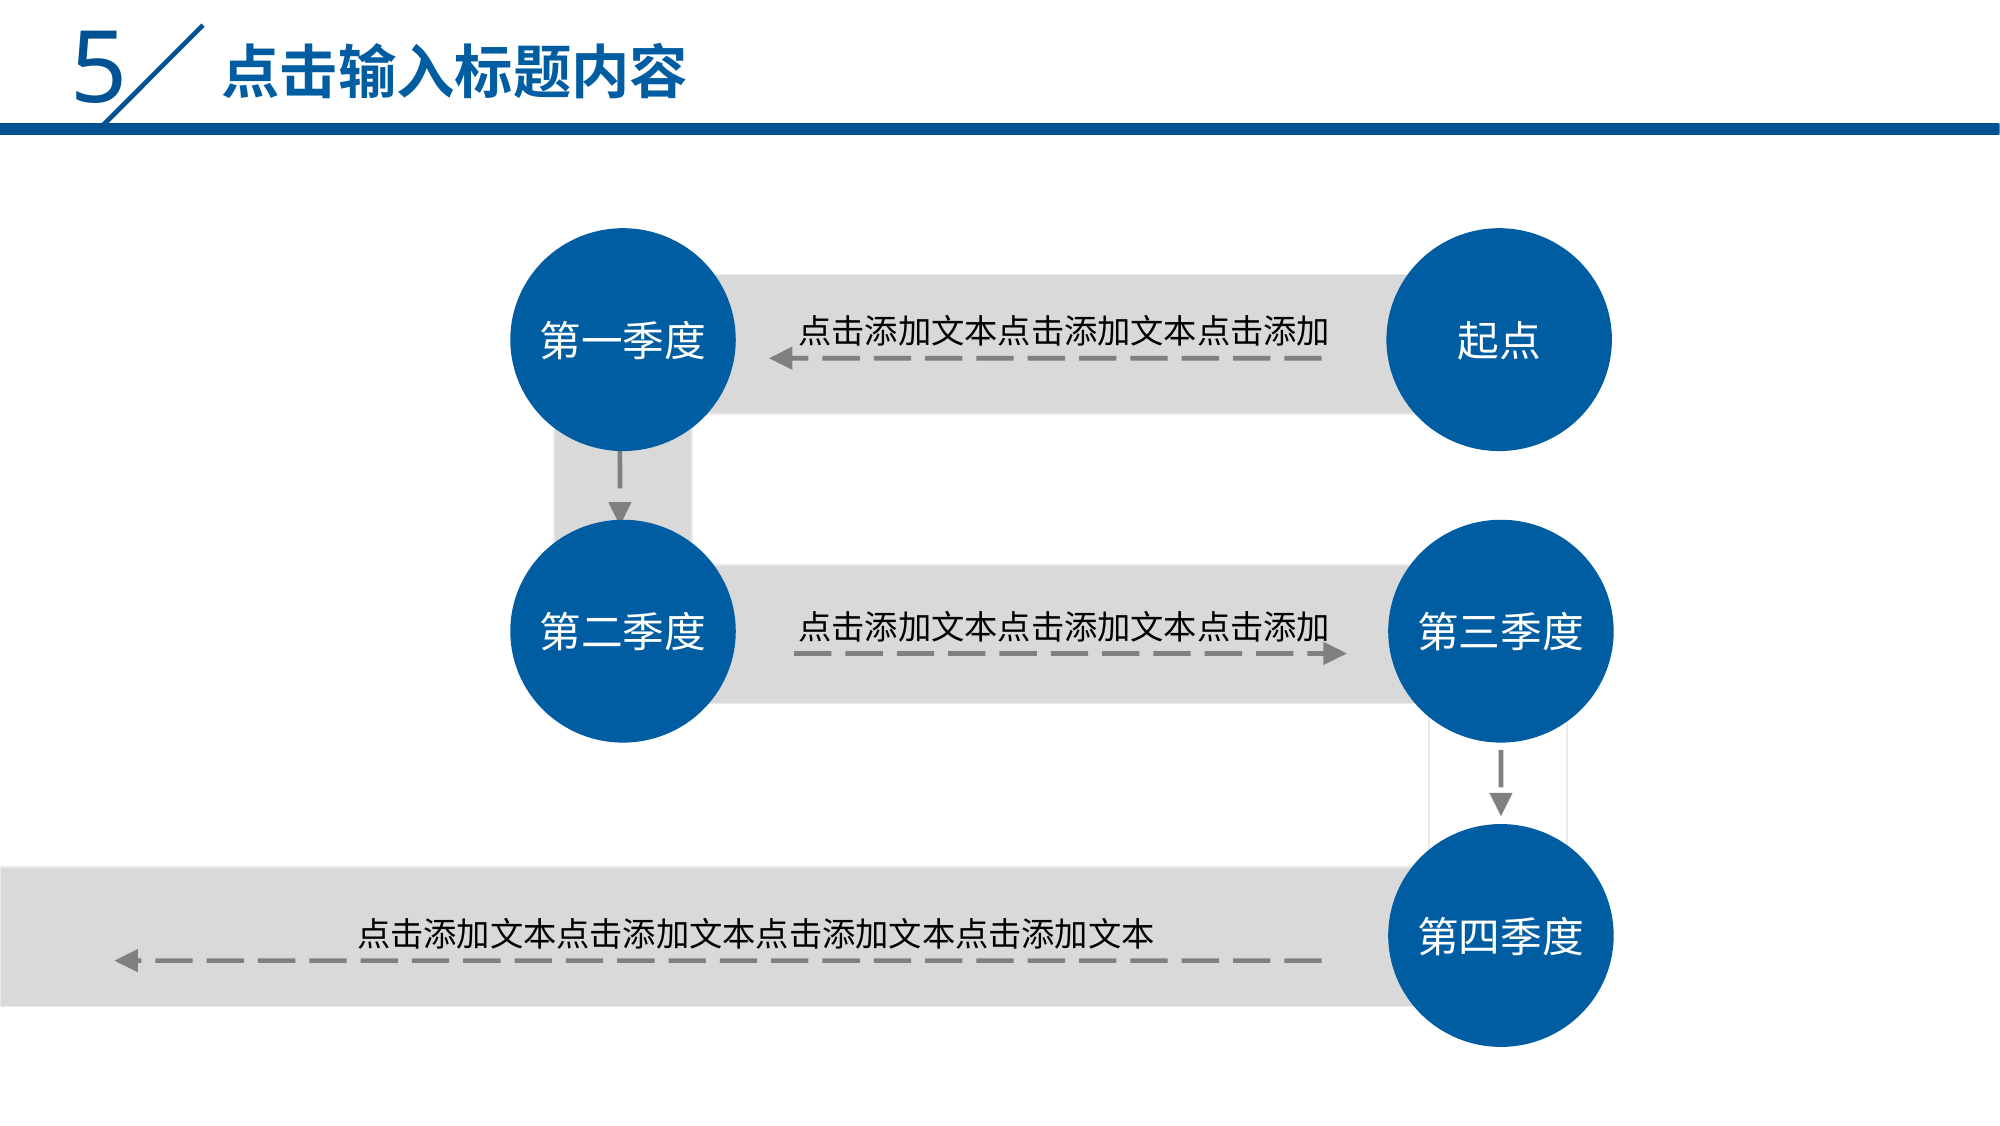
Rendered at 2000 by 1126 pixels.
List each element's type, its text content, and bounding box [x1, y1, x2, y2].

text_box [1490, 785, 1512, 817]
text_box 第四季度 [1388, 824, 1614, 1047]
text_box [710, 565, 1414, 704]
text_box [114, 950, 149, 971]
text_box [0, 867, 1413, 1007]
text_box 第二季度 [510, 519, 736, 743]
text_box 第三季度 [1388, 519, 1614, 743]
text_box [769, 356, 797, 369]
text_box 点击添加文本点击添加文本点击添加文本点击添加文本 [190, 885, 1322, 961]
text_box 第一季度 [510, 228, 736, 452]
text_box 起点 [1386, 228, 1612, 452]
text_box [609, 503, 631, 519]
text_box [1319, 653, 1347, 664]
text_box [708, 274, 1414, 414]
text_box 点击添加文本点击添加文本点击添加 [773, 578, 1356, 653]
text_box [554, 428, 693, 543]
text_box 点击输入标题内容 [185, 27, 725, 113]
text_box [1429, 718, 1568, 848]
text_box 点击添加文本点击添加文本点击添加 [773, 283, 1356, 358]
